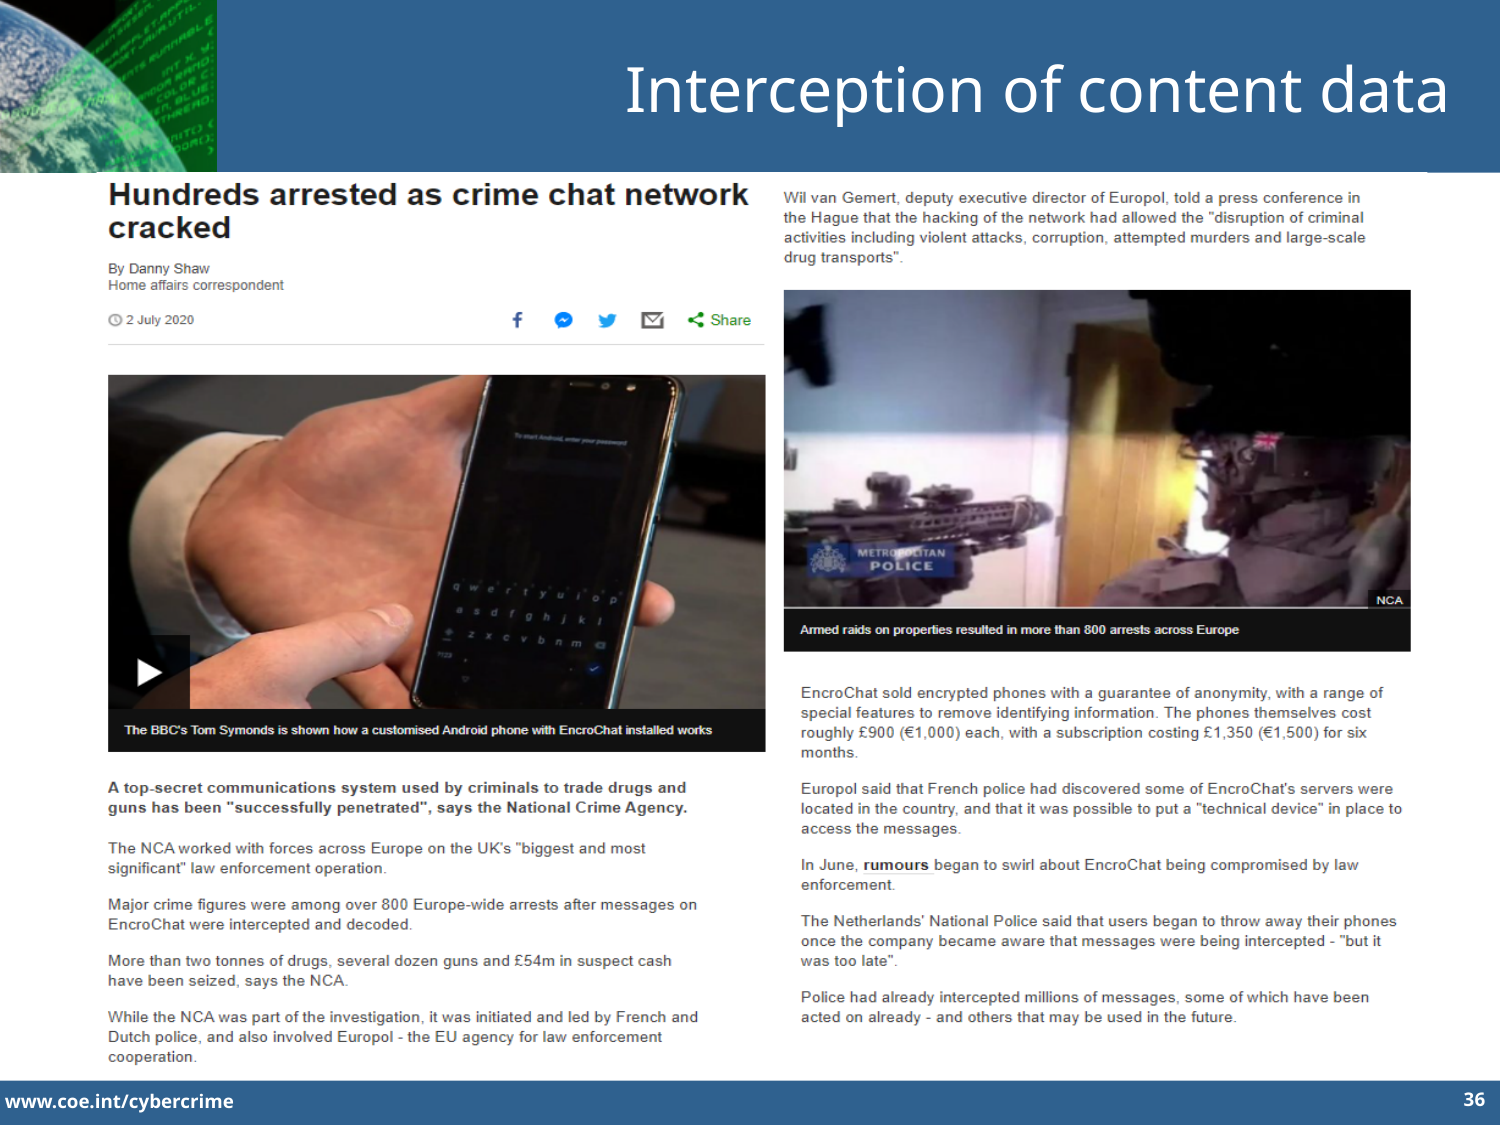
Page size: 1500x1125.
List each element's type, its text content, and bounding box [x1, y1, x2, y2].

picture [0, 0, 217, 173]
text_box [96, 172, 1428, 1074]
text_box Interception of content data [230, 42, 1483, 133]
